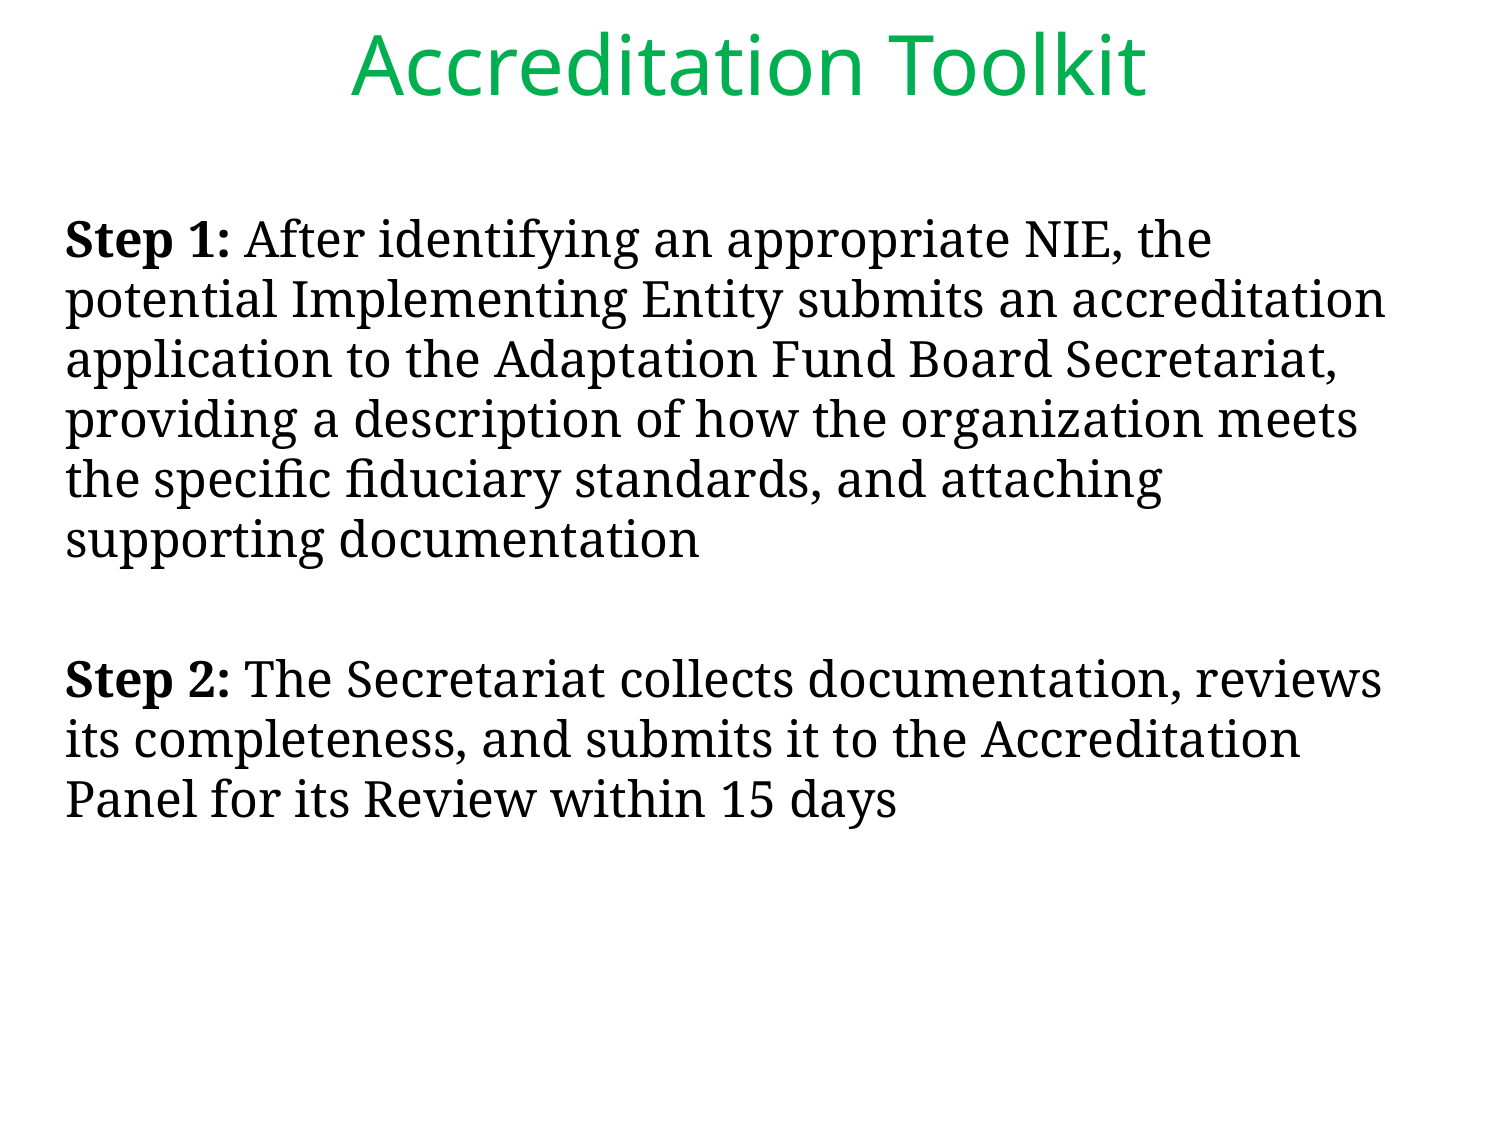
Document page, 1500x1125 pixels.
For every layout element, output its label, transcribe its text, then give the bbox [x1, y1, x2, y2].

title Accreditation Toolkit [75, 0, 1425, 200]
list Step 1: After identifying an appropriate NIE, the potential Implementing Entity submits an accreditation application to the Adaptation Fund Board Secretariat, providing a description of how the organization meets the specific fiduciary standards, and attaching supporting documentation Step 2: The Secretariat collects documentation, reviews its completeness, and submits it to the Accreditation Panel for its Review within 15 days [50, 200, 1450, 1025]
